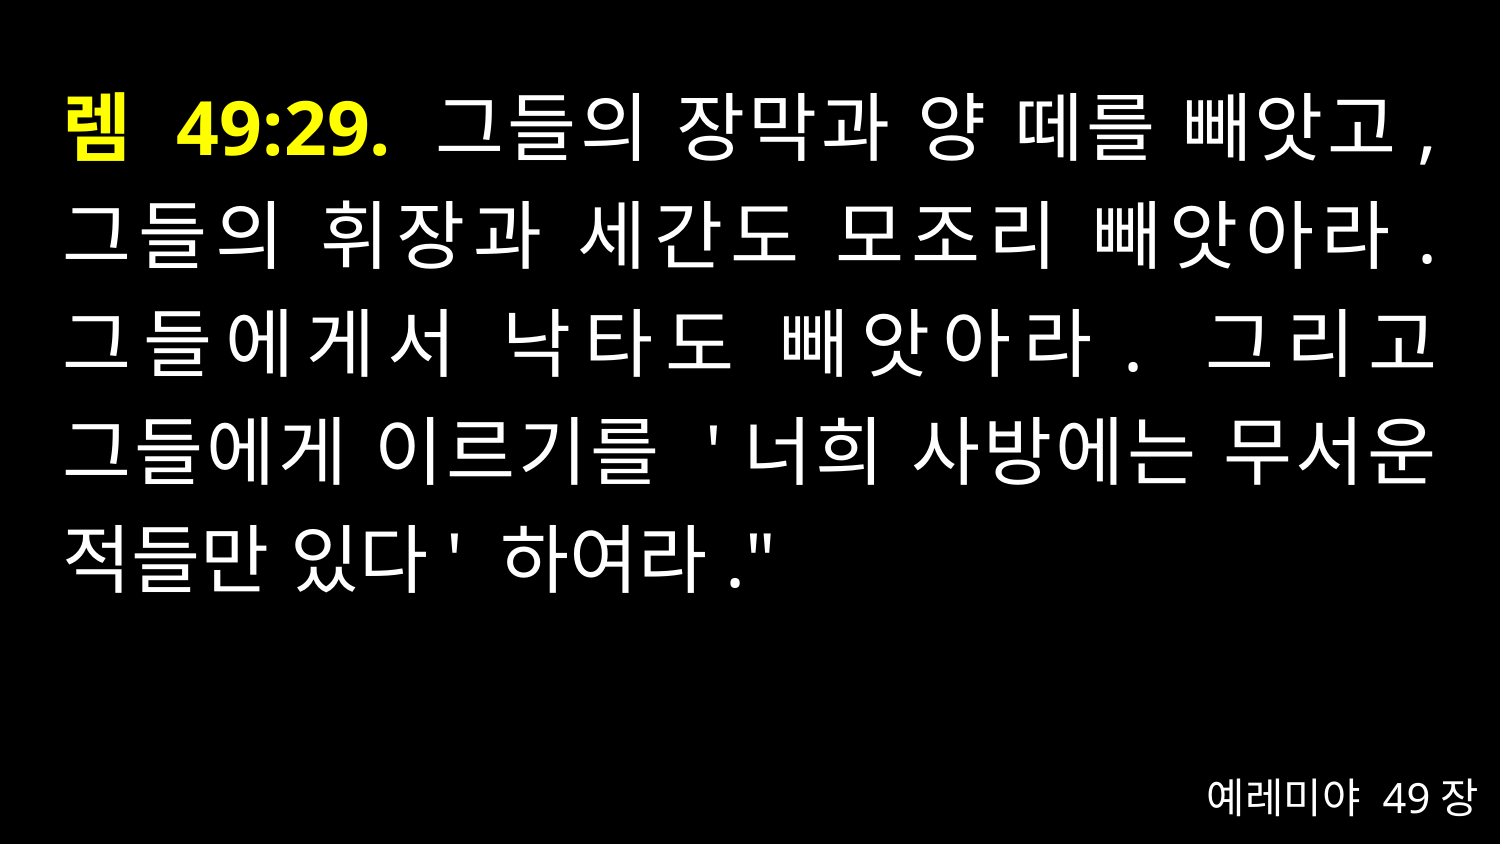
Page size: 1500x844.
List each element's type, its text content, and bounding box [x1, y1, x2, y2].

title 렘 49:29. 그들의 장막과 양 떼를 빼앗고, 그들의 휘장과 세간도 모조리 빼앗아라. 그들에게서 낙타도 빼앗아라. 그리고 그들에게 이르기를 '너희 사방에는 무서운 적들만 있다' 하여라." [0, 0, 1500, 844]
subtitle 예레미야 49장 [916, 770, 1500, 844]
